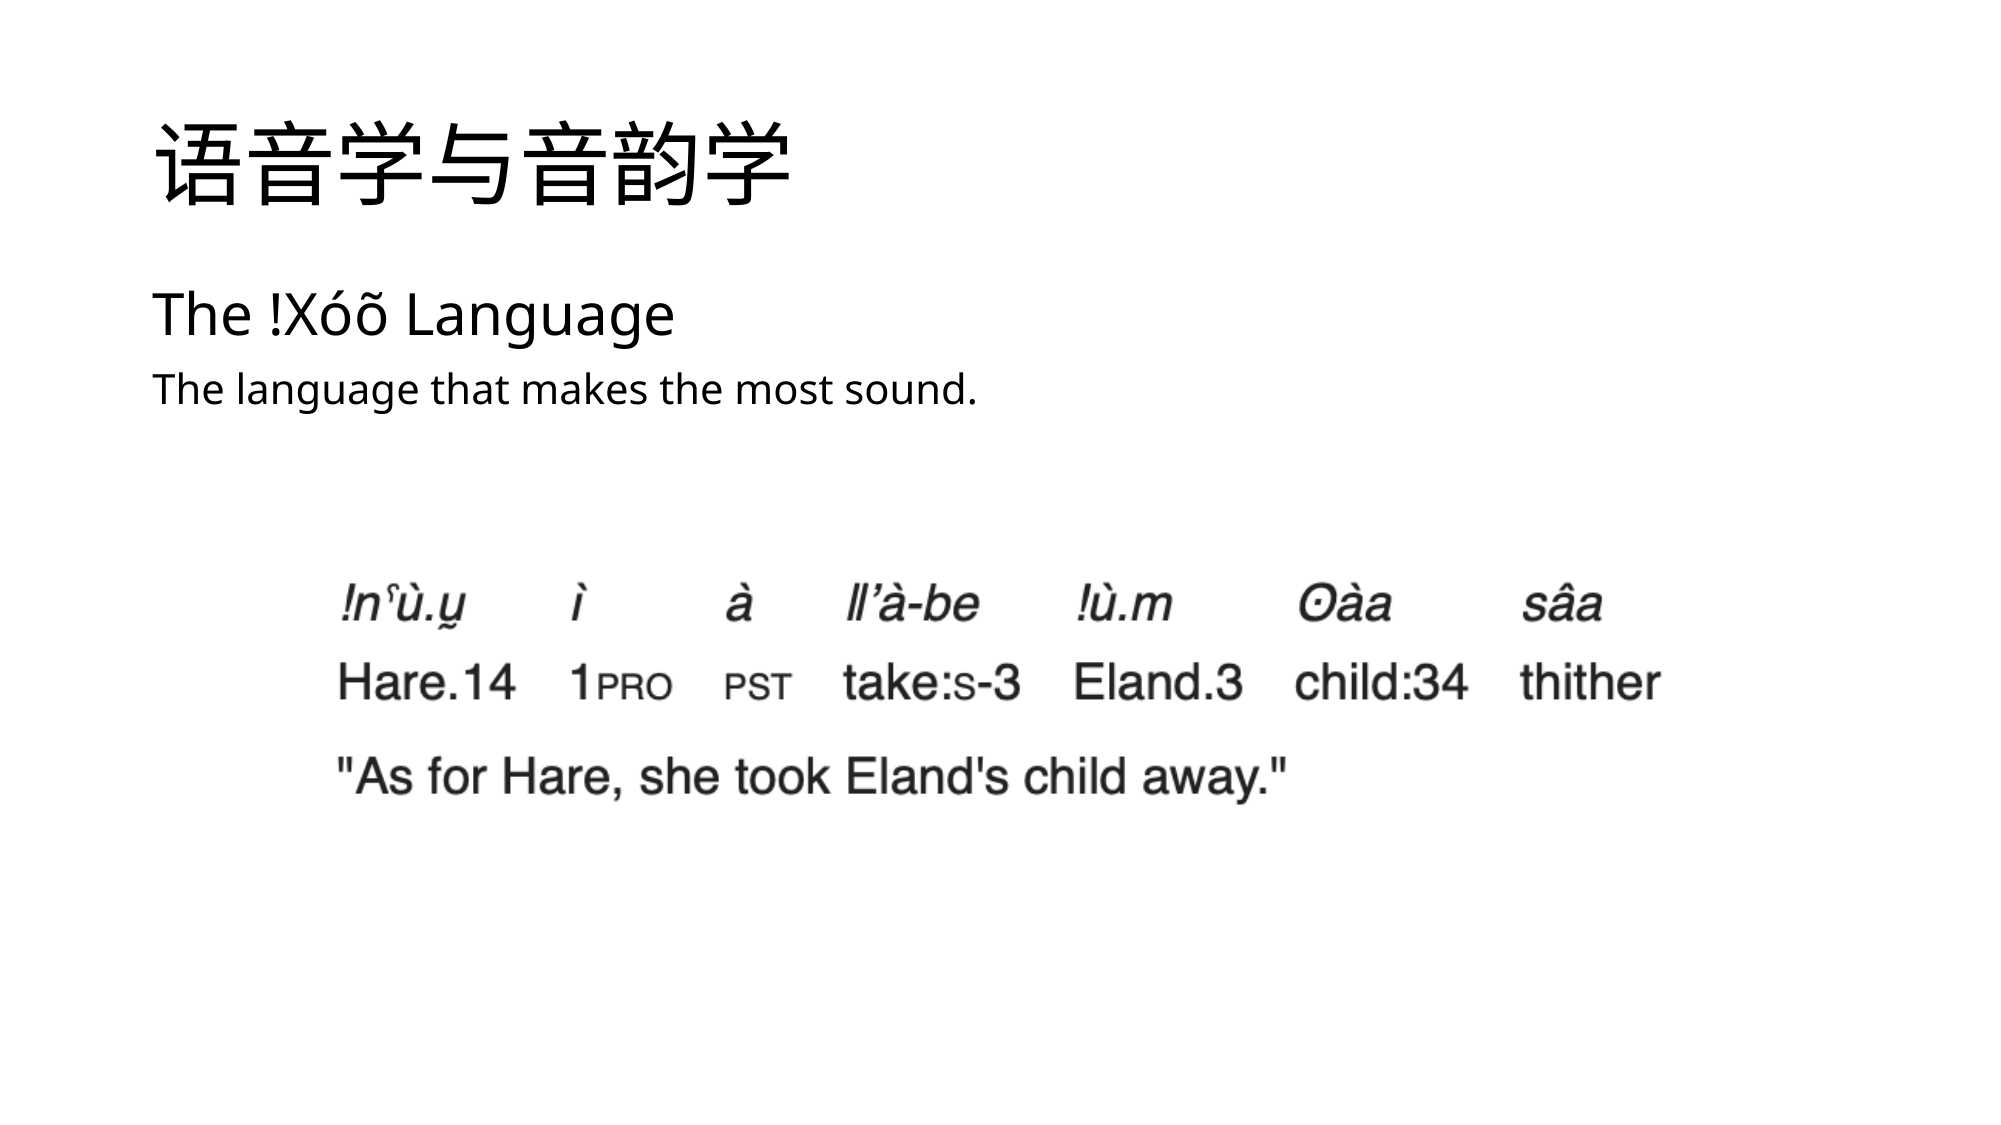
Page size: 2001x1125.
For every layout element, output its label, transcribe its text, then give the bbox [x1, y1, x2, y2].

picture [313, 562, 1687, 828]
list The ǃXóõ Language The language that makes the most sound. [137, 277, 1160, 443]
title 语音学与音韵学 [137, 59, 1863, 278]
